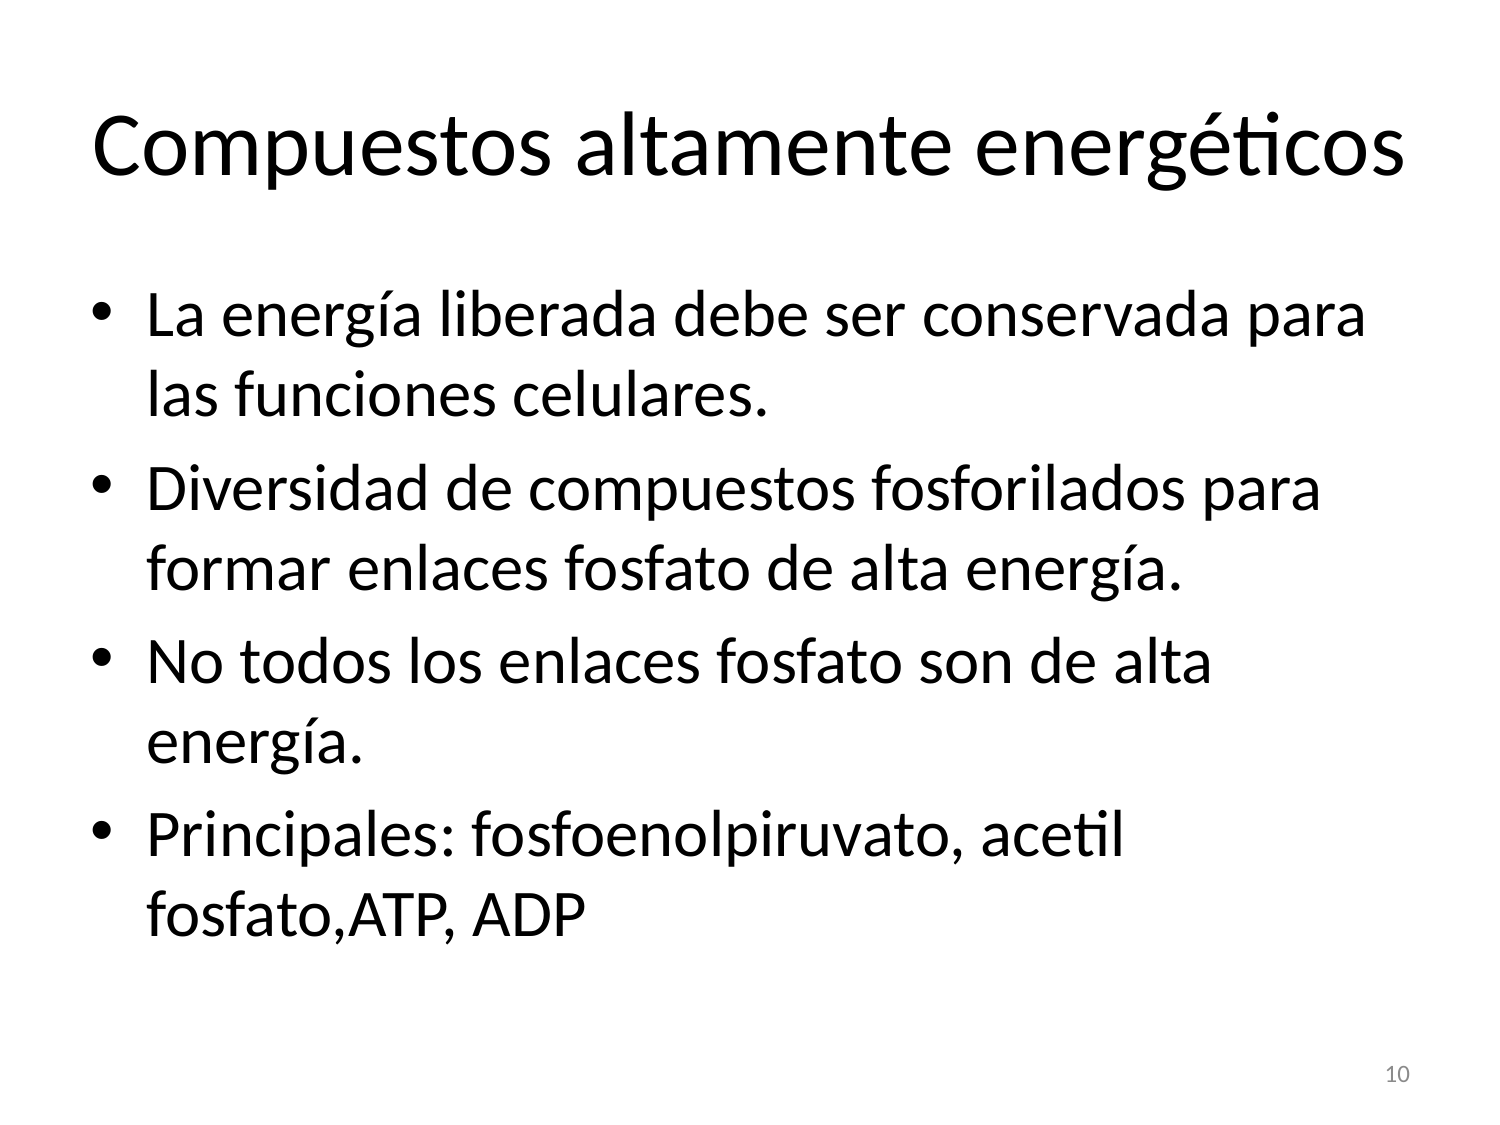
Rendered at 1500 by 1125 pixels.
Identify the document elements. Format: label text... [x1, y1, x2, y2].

title Compuestos altamente energéticos [75, 45, 1425, 233]
list La energía liberada debe ser conservada para las funciones celulares. Diversidad de compuestos fosforilados para formar enlaces fosfato de alta energía. No todos los enlaces fosfato son de alta energía. Principales: fosfoenolpiruvato, acetil fosfato,ATP, ADP [75, 262, 1425, 1005]
slide_number 10 [1074, 1042, 1425, 1103]
